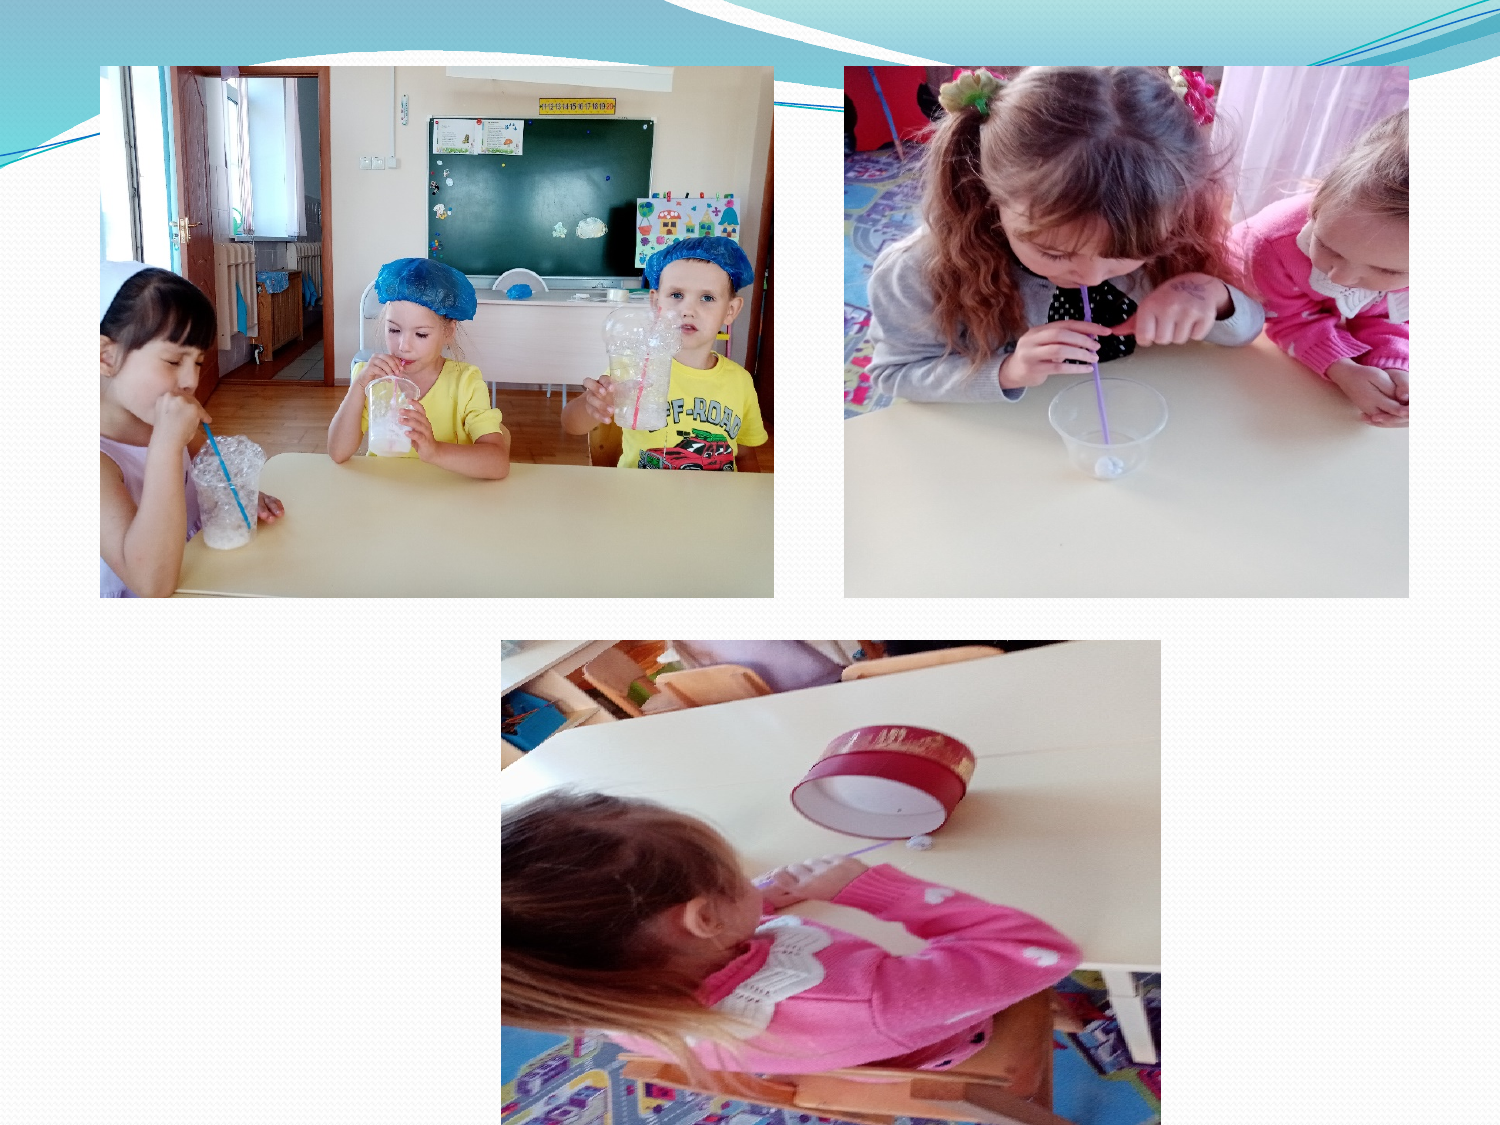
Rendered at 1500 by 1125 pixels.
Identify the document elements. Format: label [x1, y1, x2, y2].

picture [501, 640, 1161, 1125]
picture [844, 66, 1409, 599]
picture [100, 66, 774, 599]
